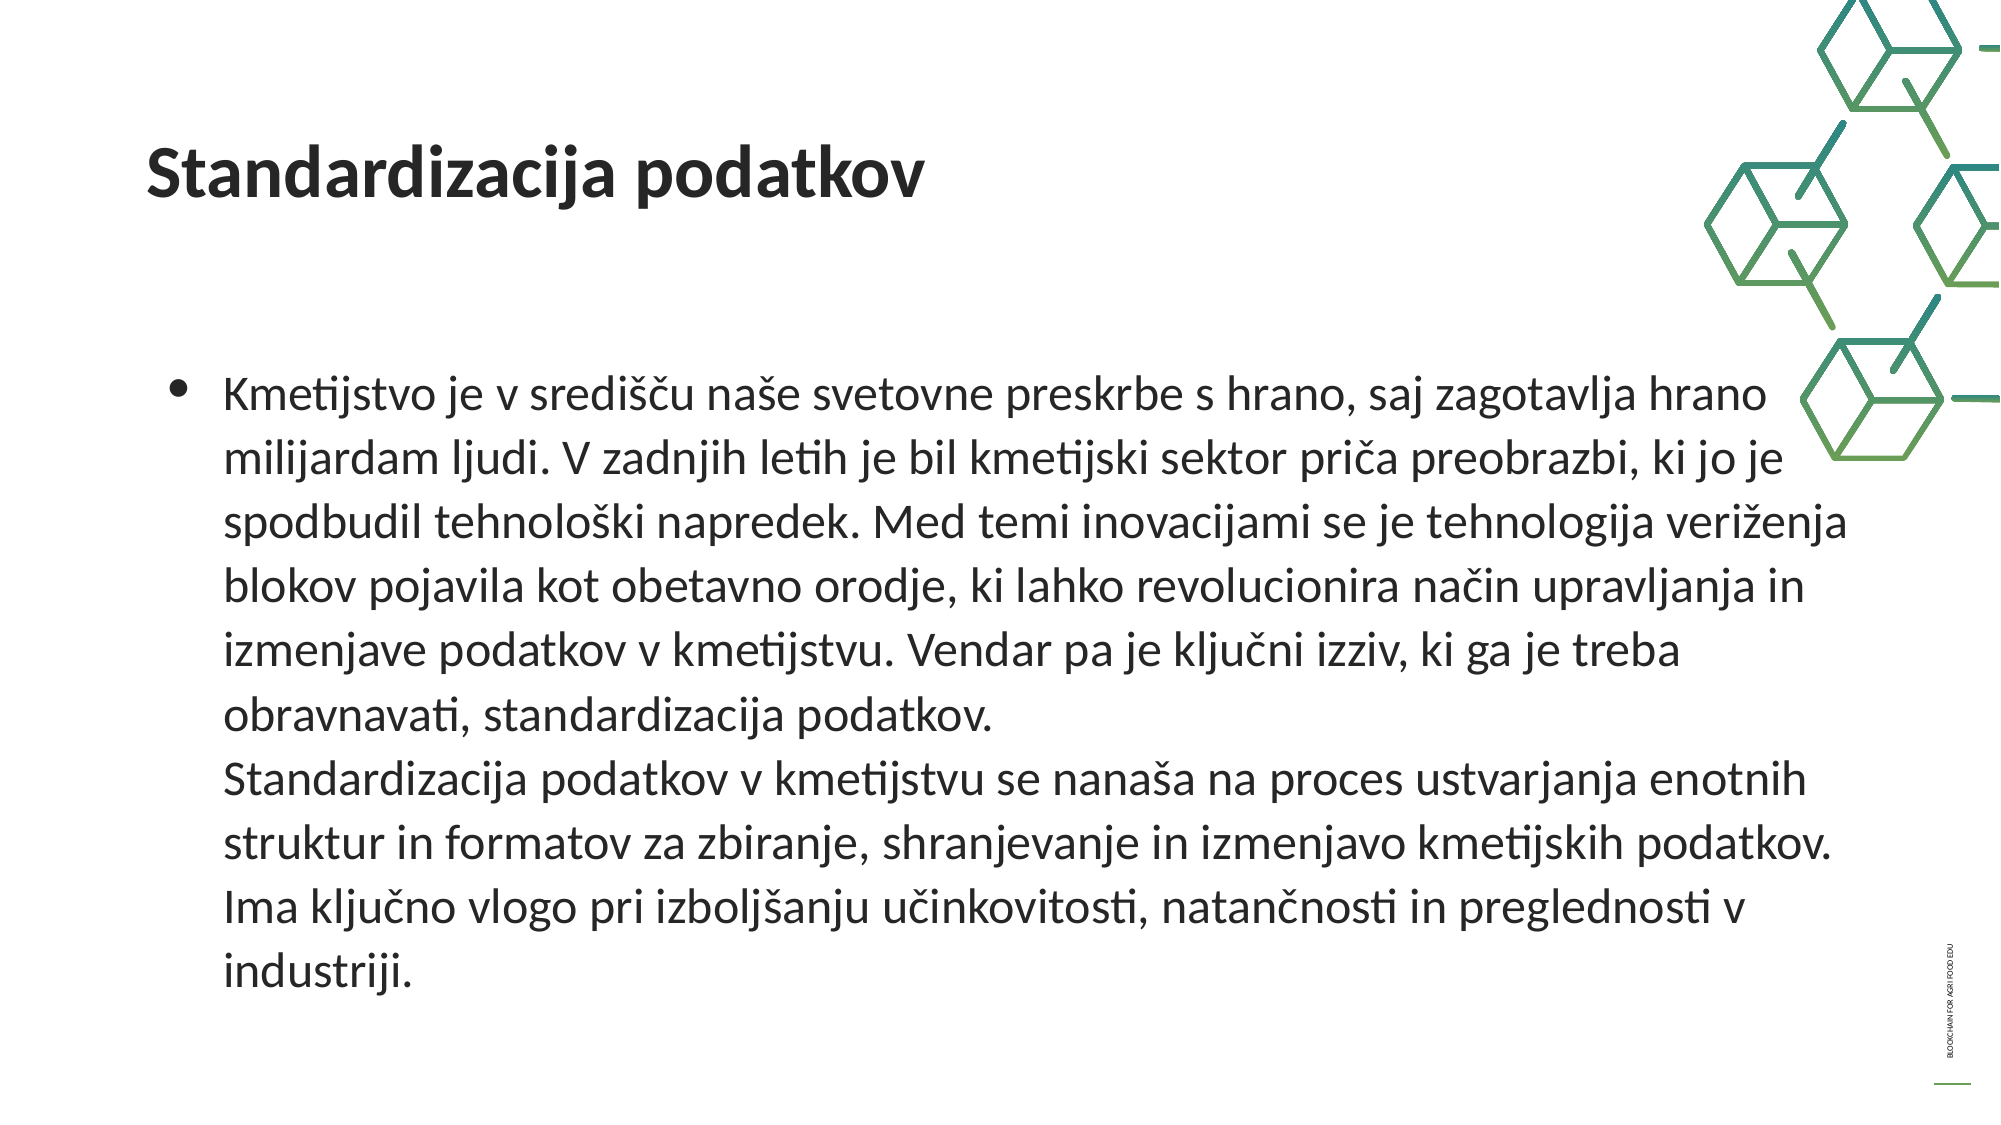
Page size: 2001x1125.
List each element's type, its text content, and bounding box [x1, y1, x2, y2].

list Standardizacija podatkov [130, 124, 1698, 337]
list Kmetijstvo je v središču naše svetovne preskrbe s hrano, saj zagotavlja hrano milijardam ljudi. V zadnjih letih je bil kmetijski sektor priča preobrazbi, ki jo je spodbudil tehnološki napredek. Med temi inovacijami se je tehnologija veriženja blokov pojavila kot obetavno orodje, ki lahko revolucionira način upravljanja in izmenjave podatkov v kmetijstvu. Vendar pa je ključni izziv, ki ga je treba obravnavati, standardizacija podatkov. Standardizacija podatkov v kmetijstvu se nanaša na proces ustvarjanja enotnih struktur in formatov za zbiranje, shranjevanje in izmenjavo kmetijskih podatkov. Ima ključno vlogo pri izboljšanju učinkovitosti, natančnosti in preglednosti v industriji. [151, 348, 1890, 980]
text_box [1703, 0, 2000, 462]
